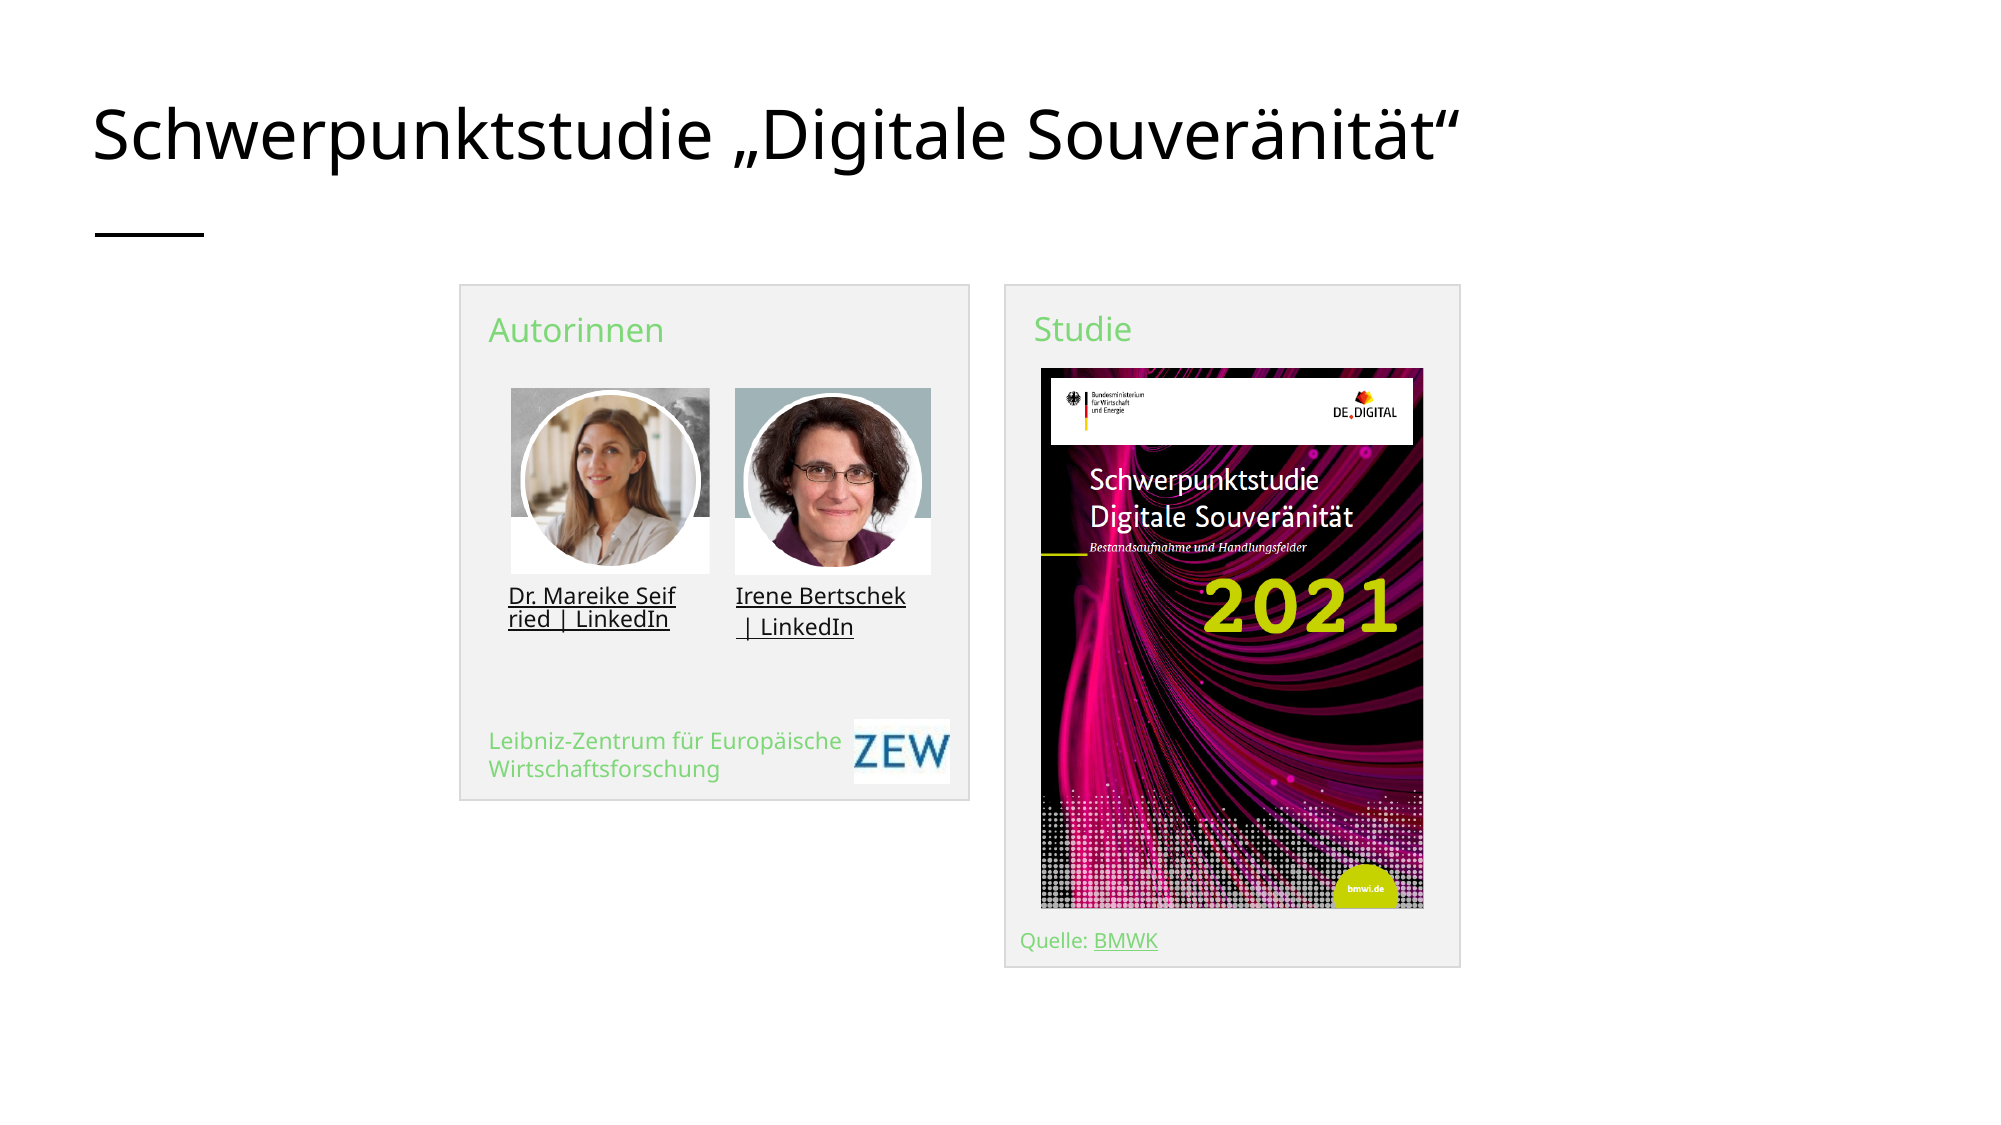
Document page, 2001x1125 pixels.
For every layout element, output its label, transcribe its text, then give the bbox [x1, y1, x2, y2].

title Schwerpunktstudie „Digitale Souveränität“ [77, 67, 1803, 197]
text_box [460, 284, 1461, 967]
